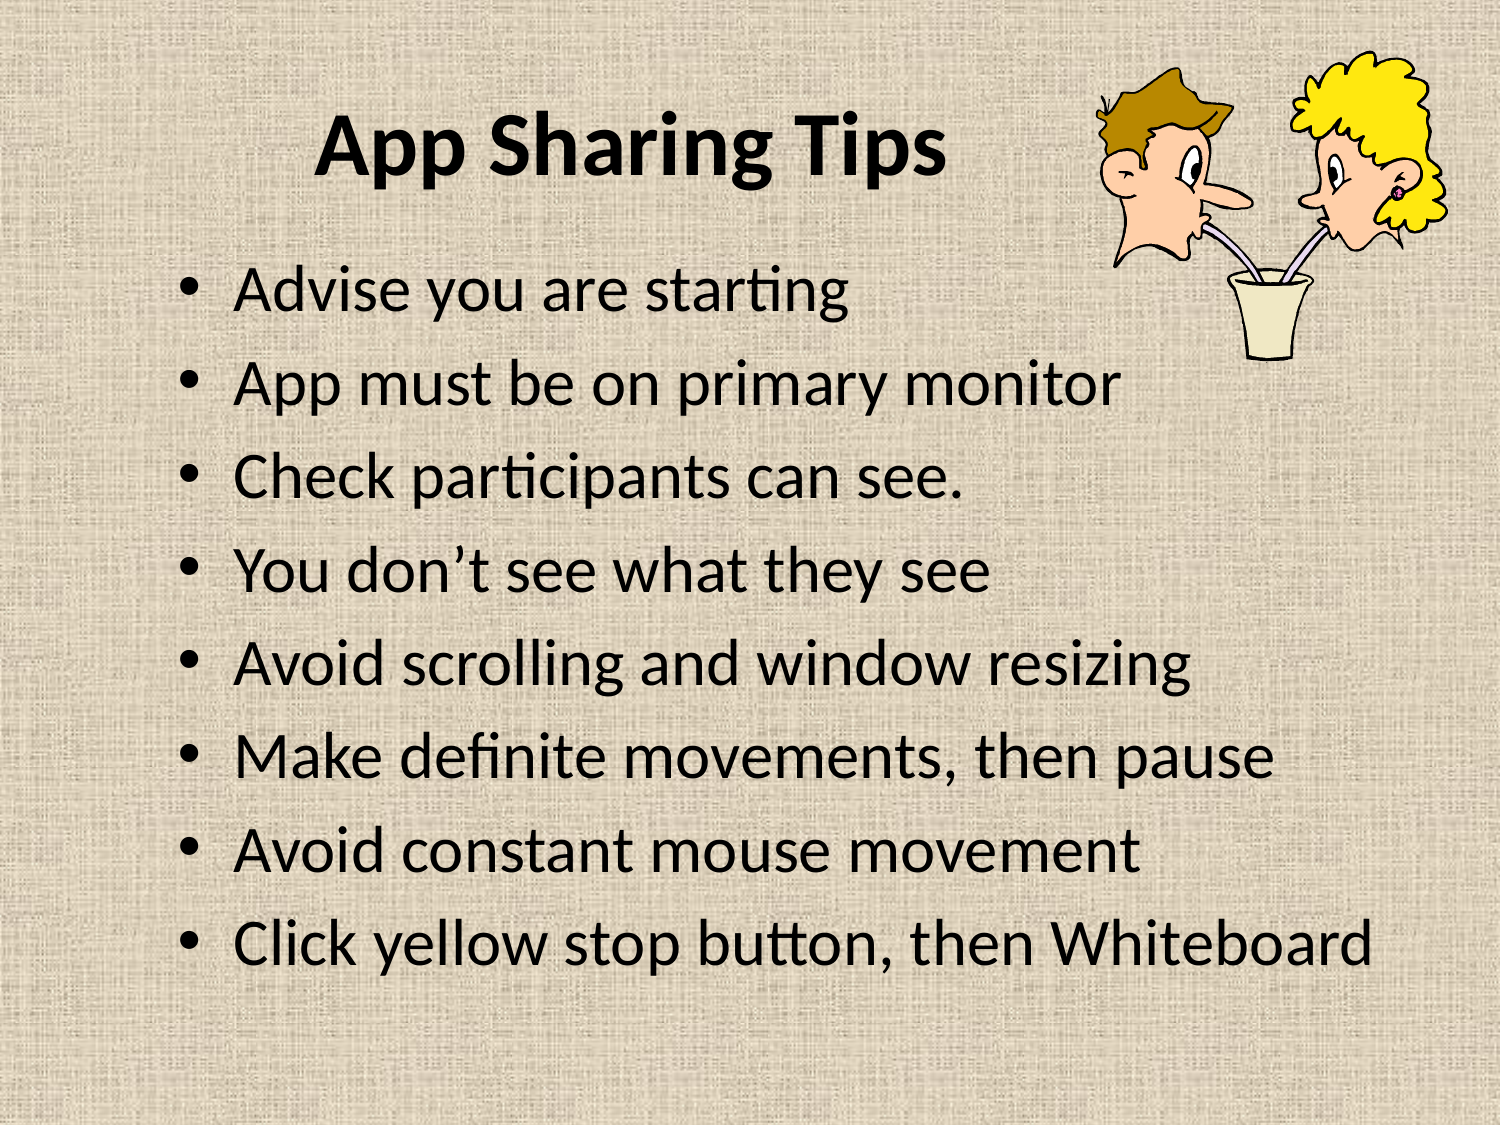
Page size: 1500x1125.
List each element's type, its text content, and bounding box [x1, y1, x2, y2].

picture [0, 0, 1500, 1125]
title App Sharing Tips [75, 45, 1188, 233]
list Advise you are starting App must be on primary monitor Check participants can see. You don’t see what they see Avoid scrolling and window resizing Make definite movements, then pause Avoid constant mouse movement Click yellow stop button, then Whiteboard [162, 237, 1425, 1005]
